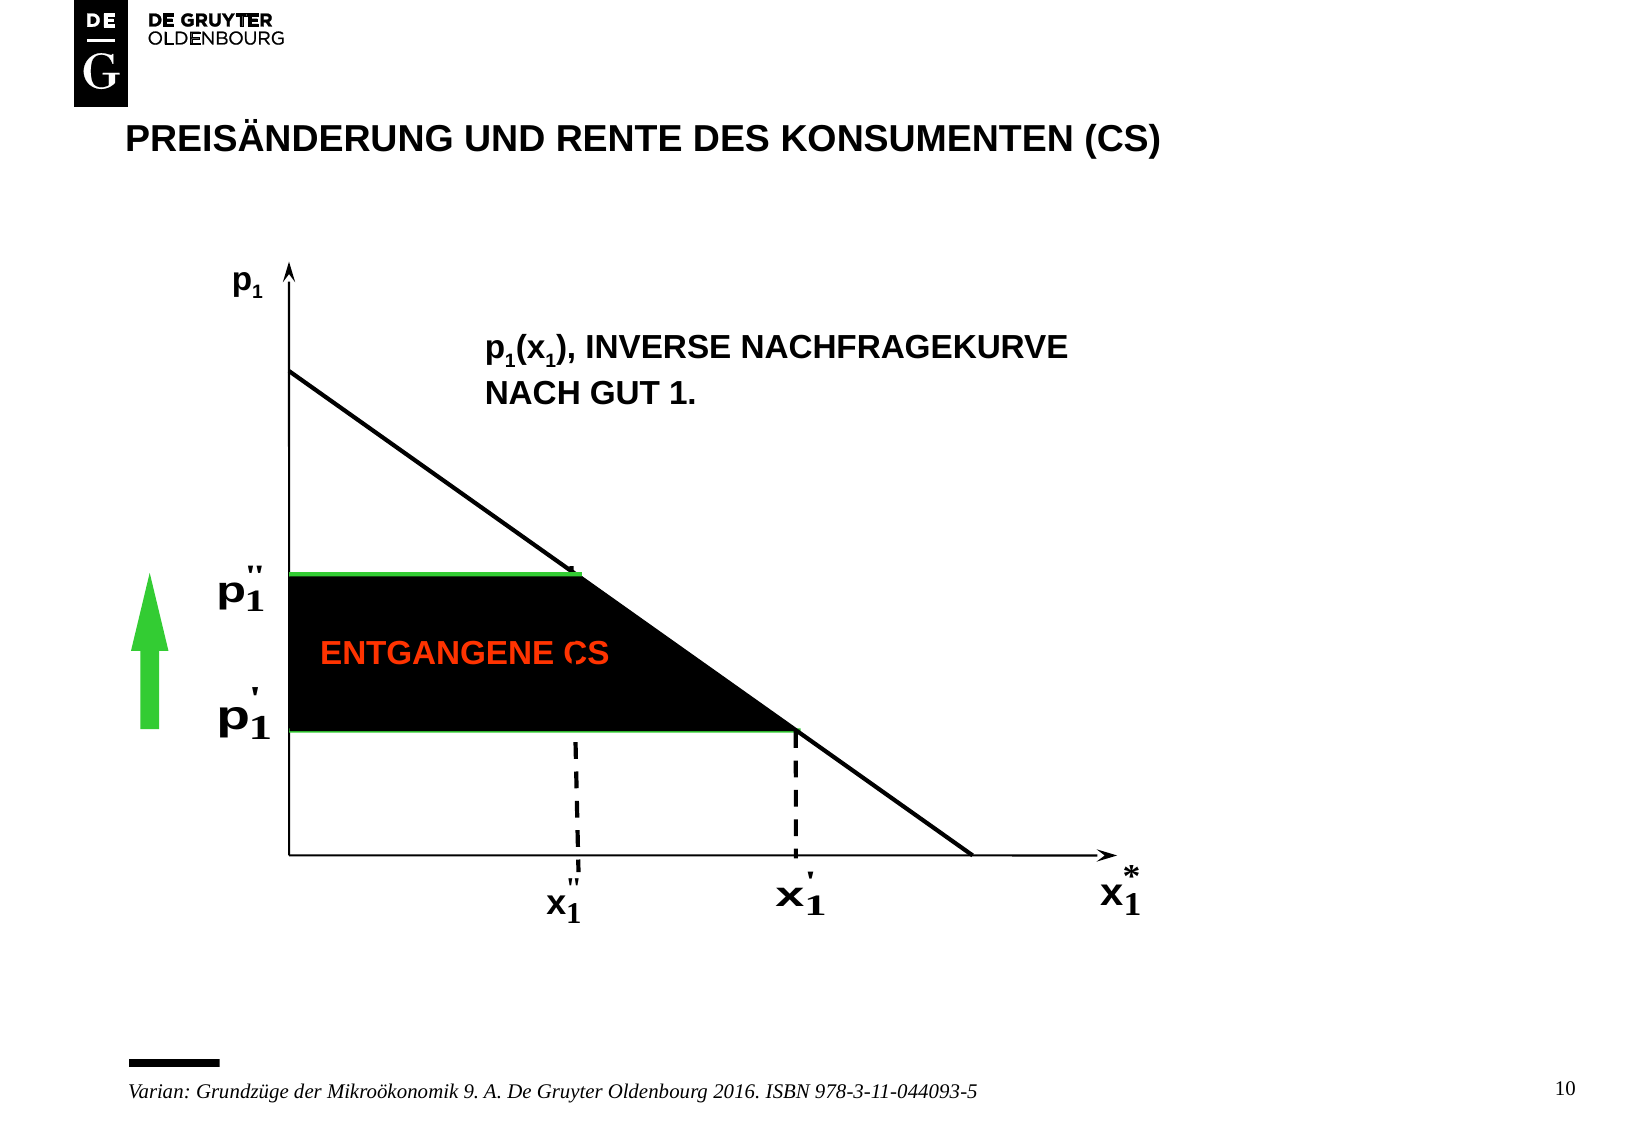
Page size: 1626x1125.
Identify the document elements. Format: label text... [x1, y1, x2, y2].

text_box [215, 558, 267, 614]
text_box [1096, 849, 1118, 857]
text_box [772, 864, 826, 918]
title PREISÄNDERUNG UND rente des konsumenten (CS) [125, 113, 1552, 184]
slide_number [128, 1077, 1539, 1108]
slide_number 10 [1554, 1074, 1614, 1104]
text_box p1 [216, 249, 279, 310]
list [215, 679, 272, 742]
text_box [544, 871, 583, 926]
text_box [282, 261, 296, 283]
text_box [130, 572, 169, 730]
text_box p1(x1), INVERSE NACHFRAGEKURVE NACH GUT 1. [469, 318, 1177, 419]
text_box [1098, 857, 1141, 918]
text_box [289, 575, 798, 732]
text_box ENTGANGENE CS [304, 623, 626, 679]
